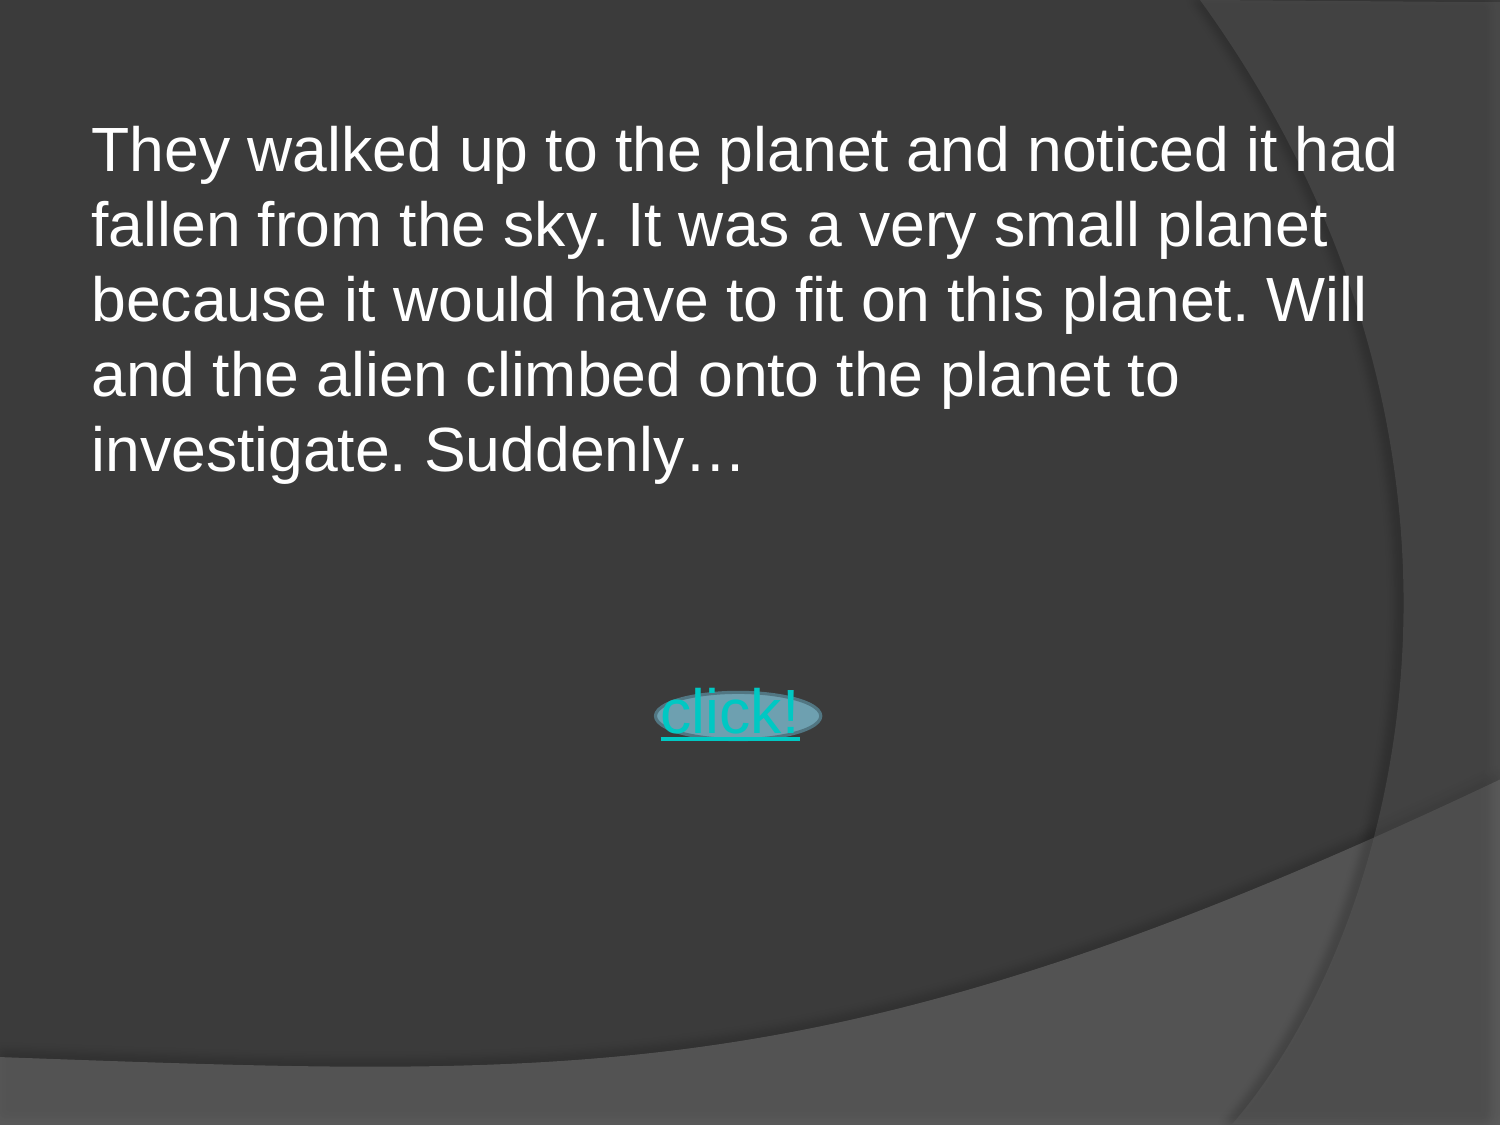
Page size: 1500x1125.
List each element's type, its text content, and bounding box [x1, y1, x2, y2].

list They walked up to the planet and noticed it had fallen from the sky. It was a very small planet because it would have to fit on this planet. Will and the alien climbed onto the planet to investigate. Suddenly… click! [76, 101, 1427, 1047]
